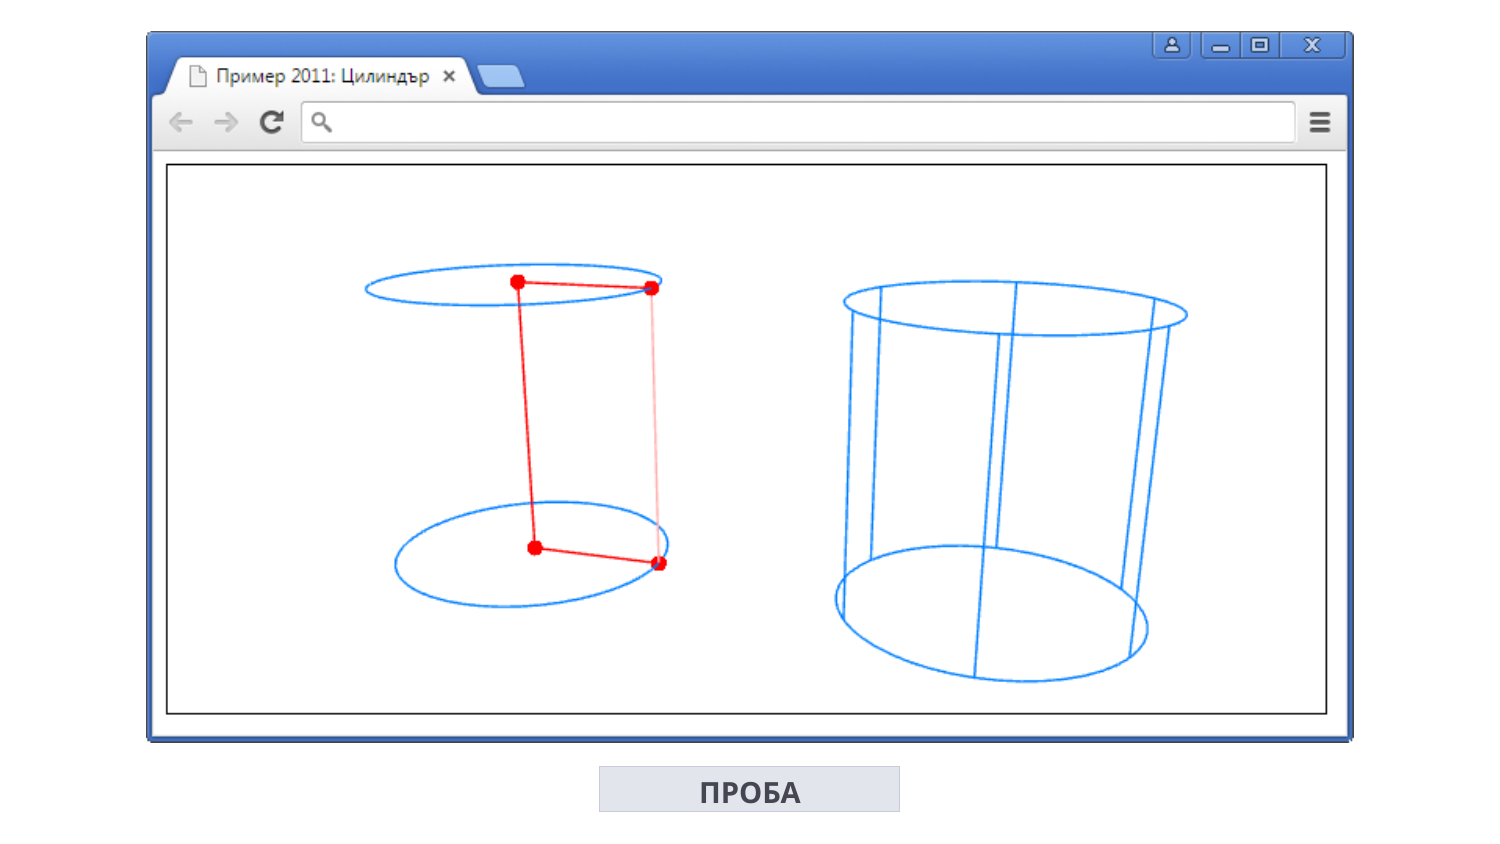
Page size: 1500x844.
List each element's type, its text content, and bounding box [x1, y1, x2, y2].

picture [146, 31, 1354, 744]
text_box ПРОБА [599, 766, 900, 812]
